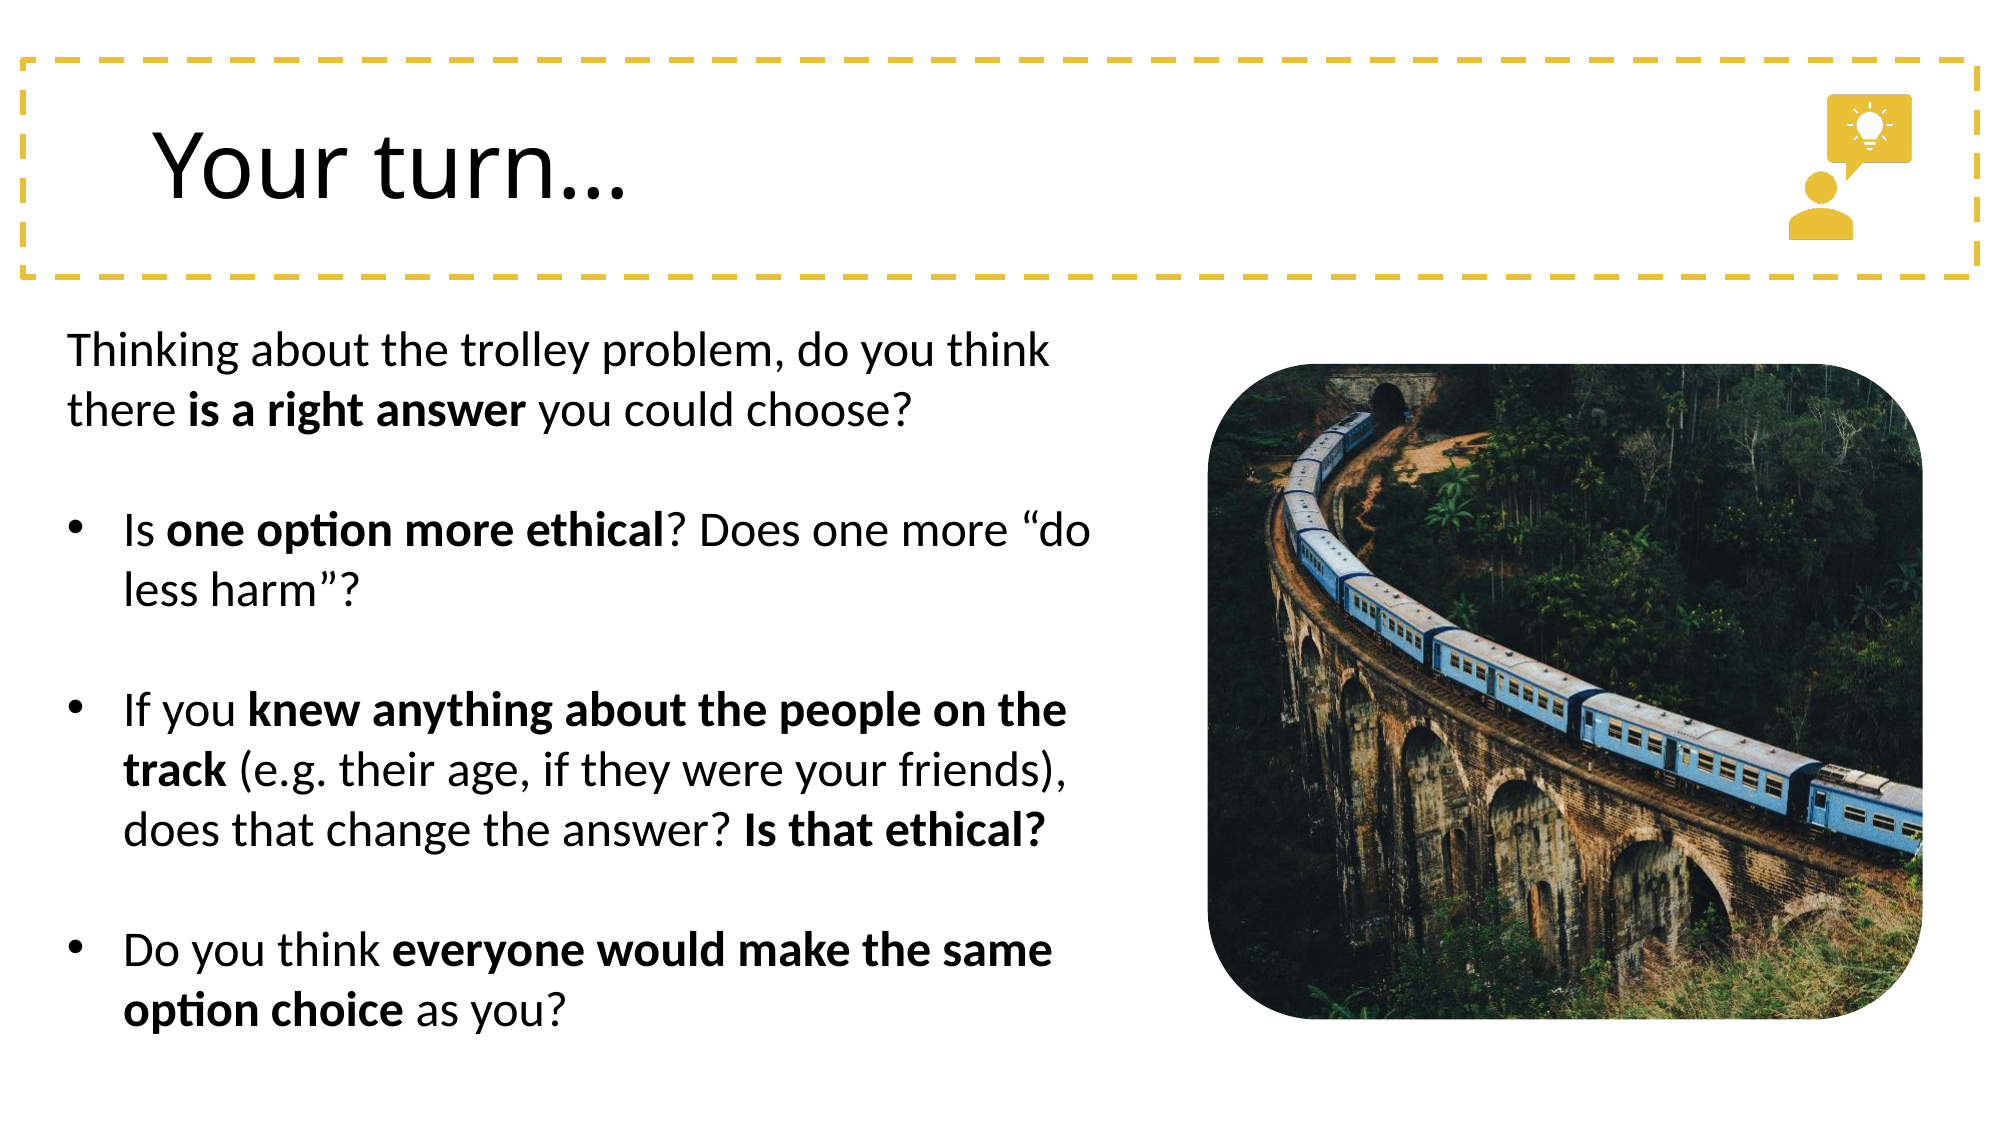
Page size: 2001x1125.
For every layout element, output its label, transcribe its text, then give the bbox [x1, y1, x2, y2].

picture [1863, 78, 1938, 254]
title Your turn… [137, 59, 1863, 278]
text_box Thinking about the trolley problem, do you think there is a right answer you could choose? Is one option more ethical? Does one more “do less harm”? If you knew anything about the people on the track (e.g. their age, if they were your friends), does that change the answer? Is that ethical? Do you think everyone would make the same option choice as you? [52, 309, 1117, 1044]
picture [1207, 363, 1923, 1020]
